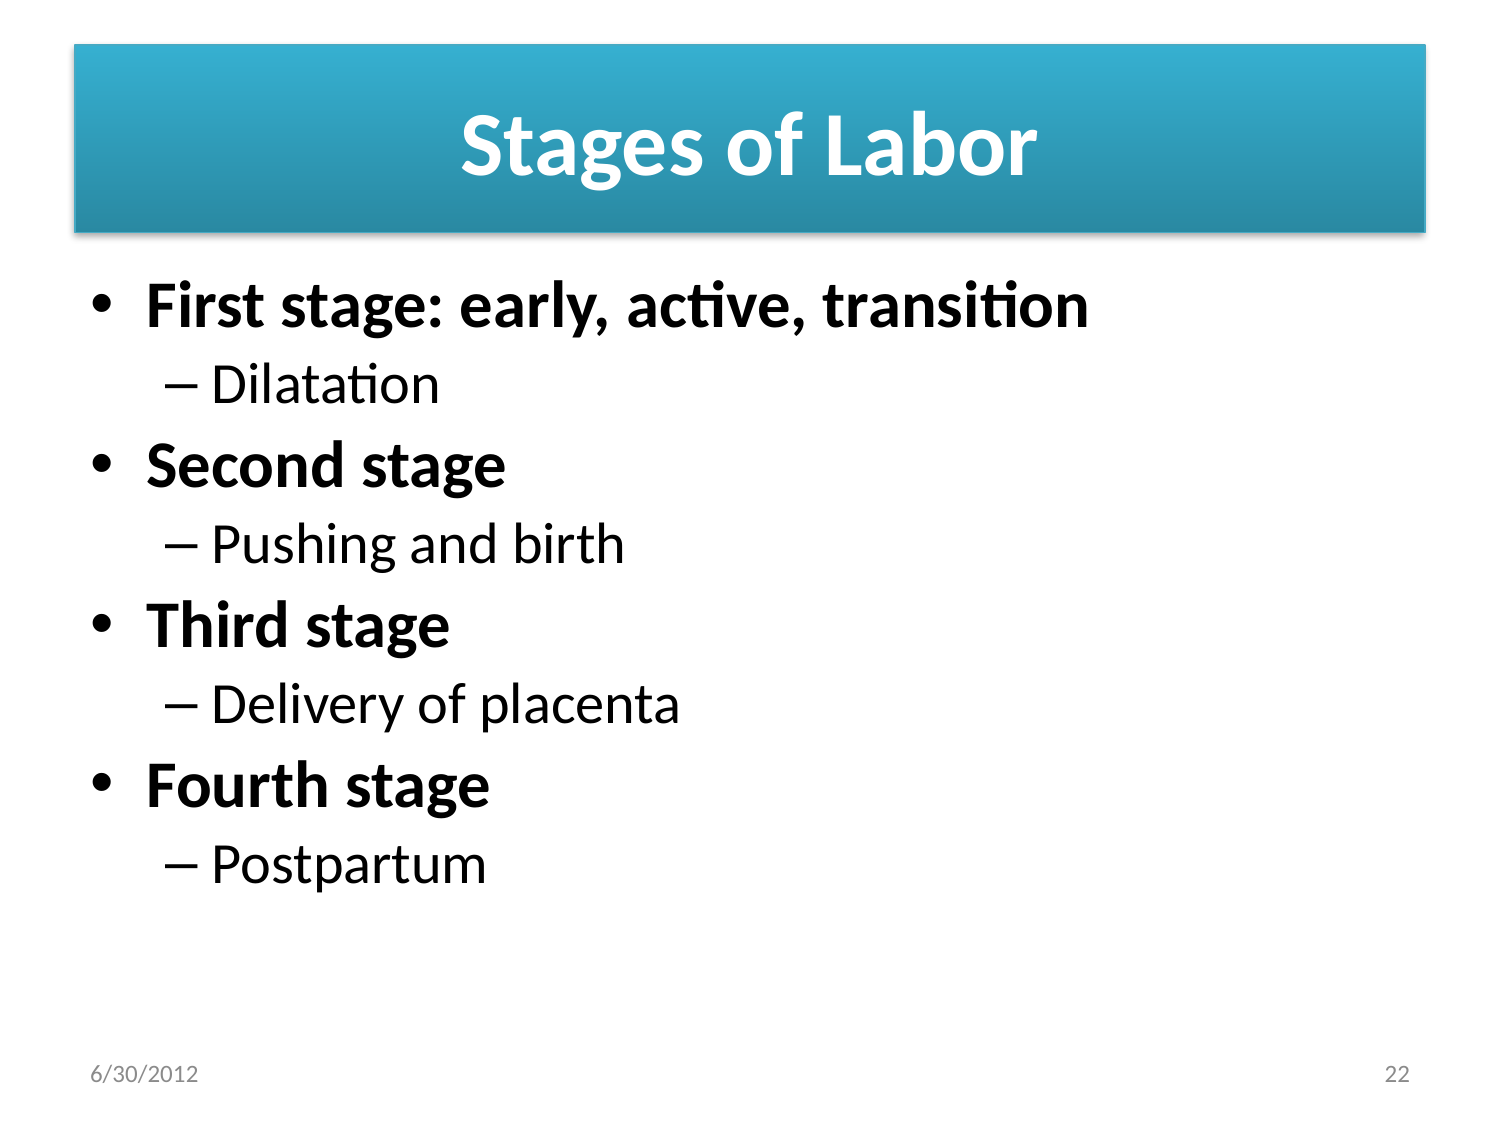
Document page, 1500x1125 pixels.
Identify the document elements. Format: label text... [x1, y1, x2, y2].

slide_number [75, 1042, 425, 1103]
list First stage: early, active, transition Dilatation Second stage Pushing and birth Third stage Delivery of placenta Fourth stage Postpartum [75, 262, 1425, 1005]
title Stages of Labor [74, 44, 1426, 233]
slide_number 22 [1074, 1042, 1425, 1103]
